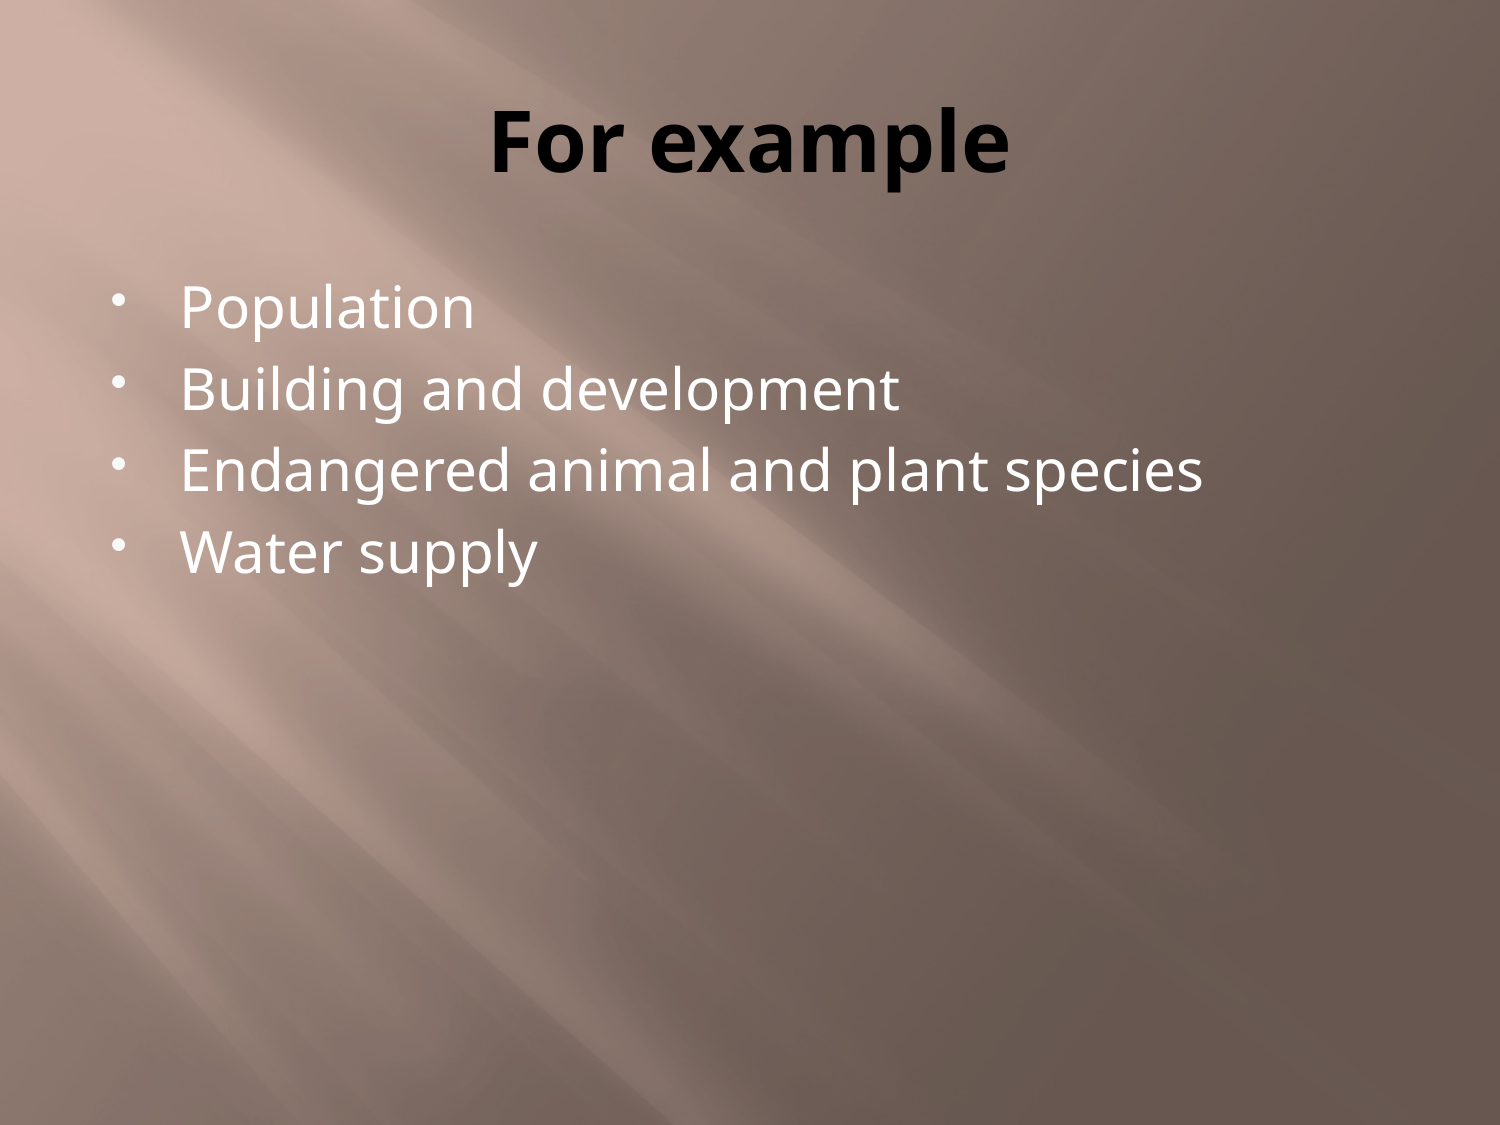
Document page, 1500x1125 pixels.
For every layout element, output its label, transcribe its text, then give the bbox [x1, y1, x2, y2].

title For example [75, 45, 1425, 233]
list Population Building and development Endangered animal and plant species Water supply [75, 262, 1425, 1035]
